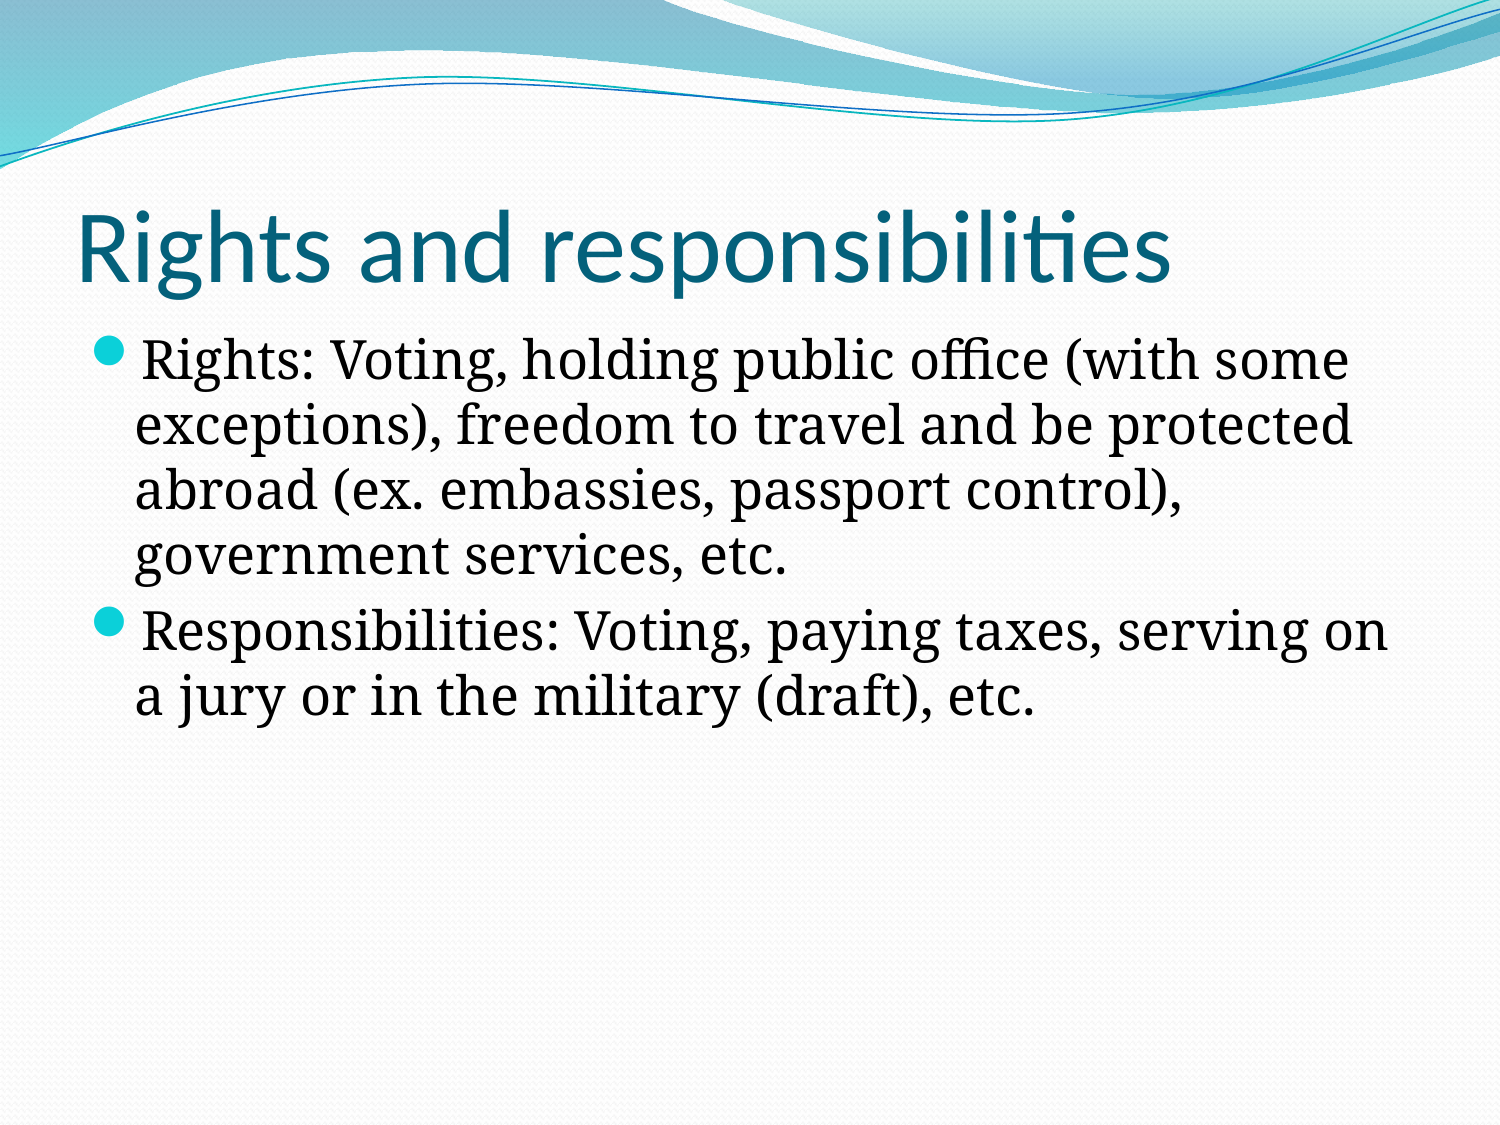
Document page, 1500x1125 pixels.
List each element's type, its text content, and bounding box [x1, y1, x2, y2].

list Rights: Voting, holding public office (with some exceptions), freedom to travel and be protected abroad (ex. embassies, passport control), government services, etc. Responsibilities: Voting, paying taxes, serving on a jury or in the military (draft), etc. [75, 317, 1425, 1038]
title Rights and responsibilities [75, 115, 1425, 303]
